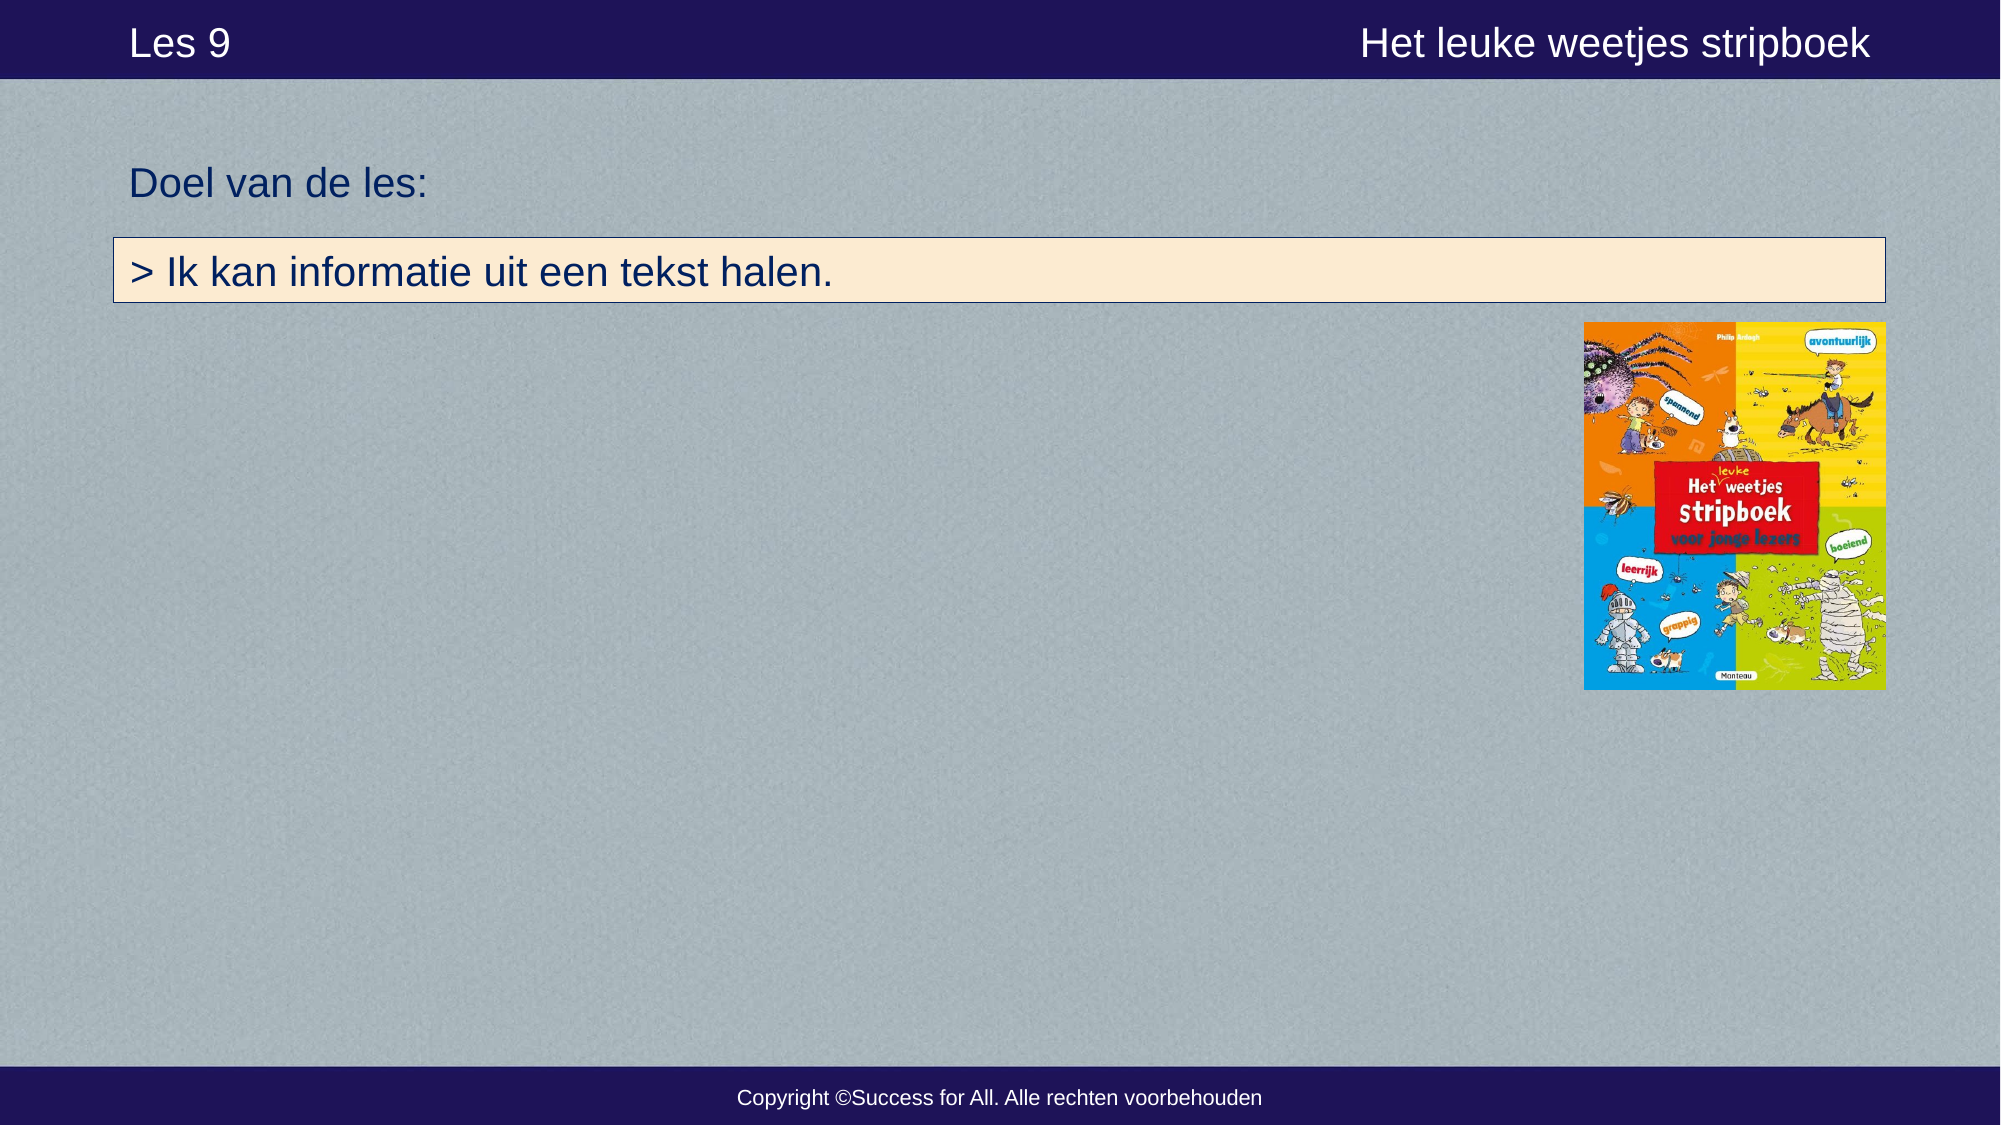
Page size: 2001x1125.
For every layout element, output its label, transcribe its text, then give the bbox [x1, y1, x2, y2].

text_box Les 9 [114, 8, 354, 73]
text_box Het leuke weetjes stripboek [999, 8, 1886, 73]
text_box Doel van de les: [113, 148, 1635, 214]
picture [0, 0, 2001, 1125]
text_box Copyright ©Success for All. Alle rechten voorbehouden [0, 1076, 2000, 1125]
text_box > Ik kan informatie uit een tekst halen. [113, 237, 1886, 303]
